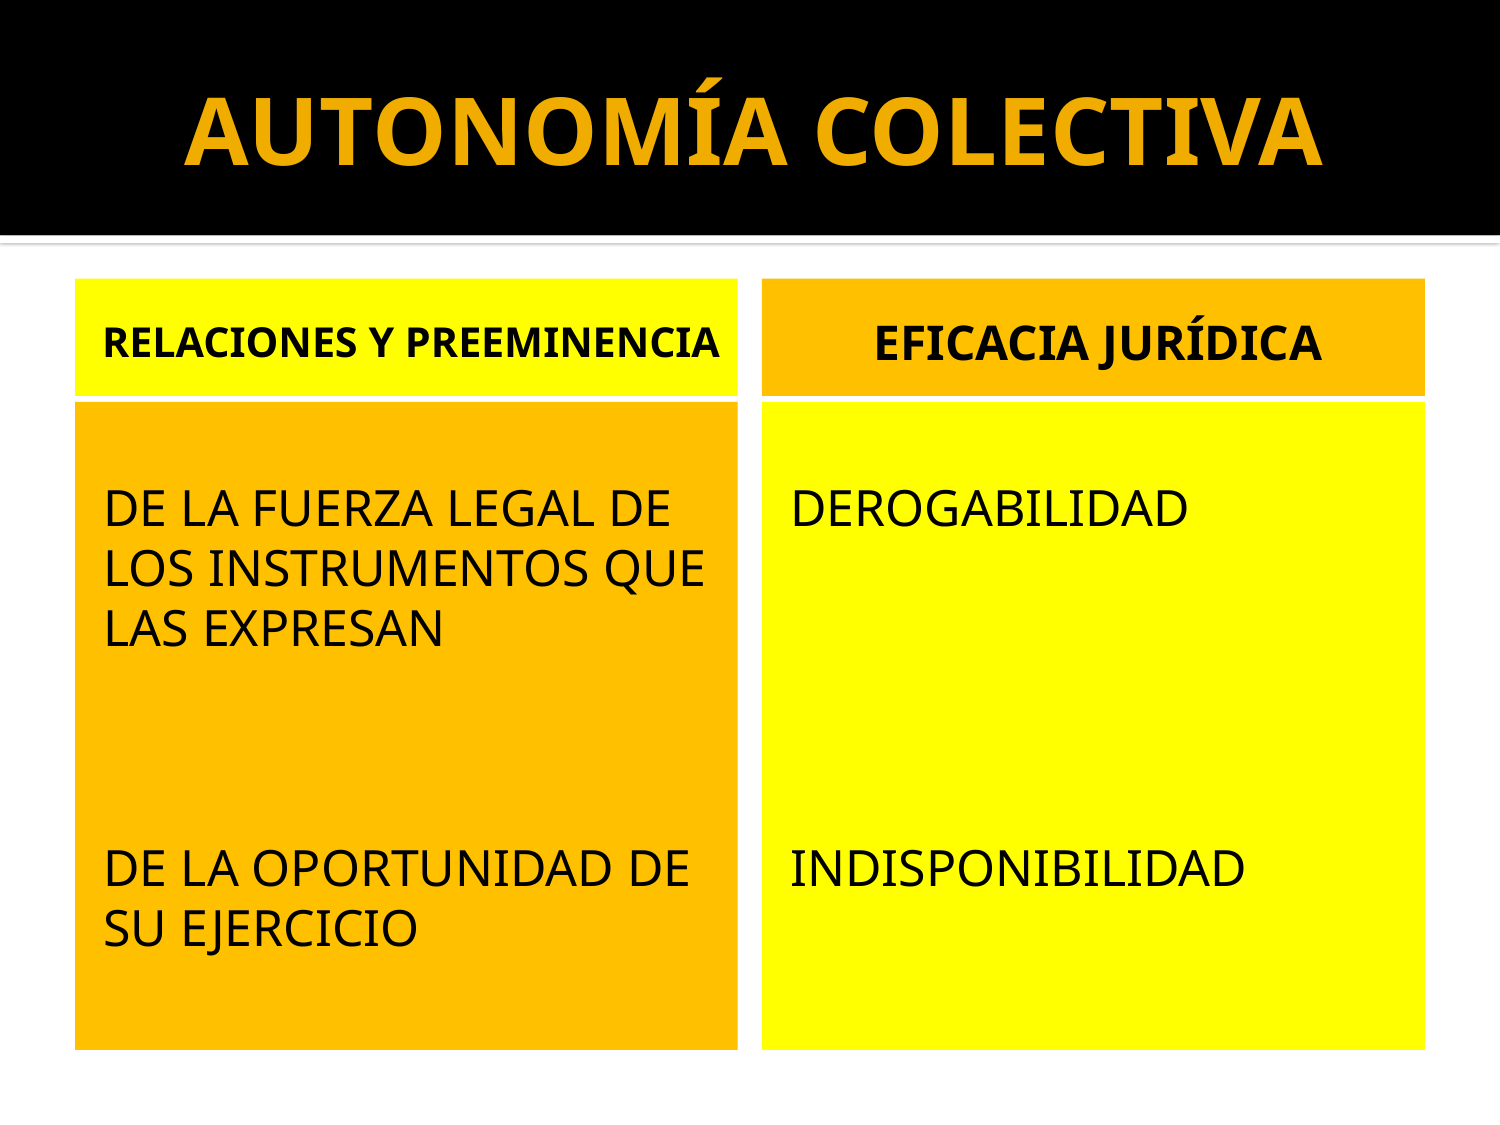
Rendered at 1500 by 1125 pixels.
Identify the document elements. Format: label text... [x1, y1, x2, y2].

list DE LA FUERZA LEGAL DE LOS INSTRUMENTOS QUE LAS EXPRESAN DE LA OPORTUNIDAD DE SU EJERCICIO [75, 401, 738, 1050]
list RELACIONES Y PREEMINENCIA [75, 278, 738, 396]
list DEROGABILIDAD INDISPONIBILIDAD [761, 401, 1425, 1050]
list EFICACIA JURÍDICA [761, 278, 1425, 396]
title AUTONOMÍA COLECTIVA [75, 24, 1425, 231]
